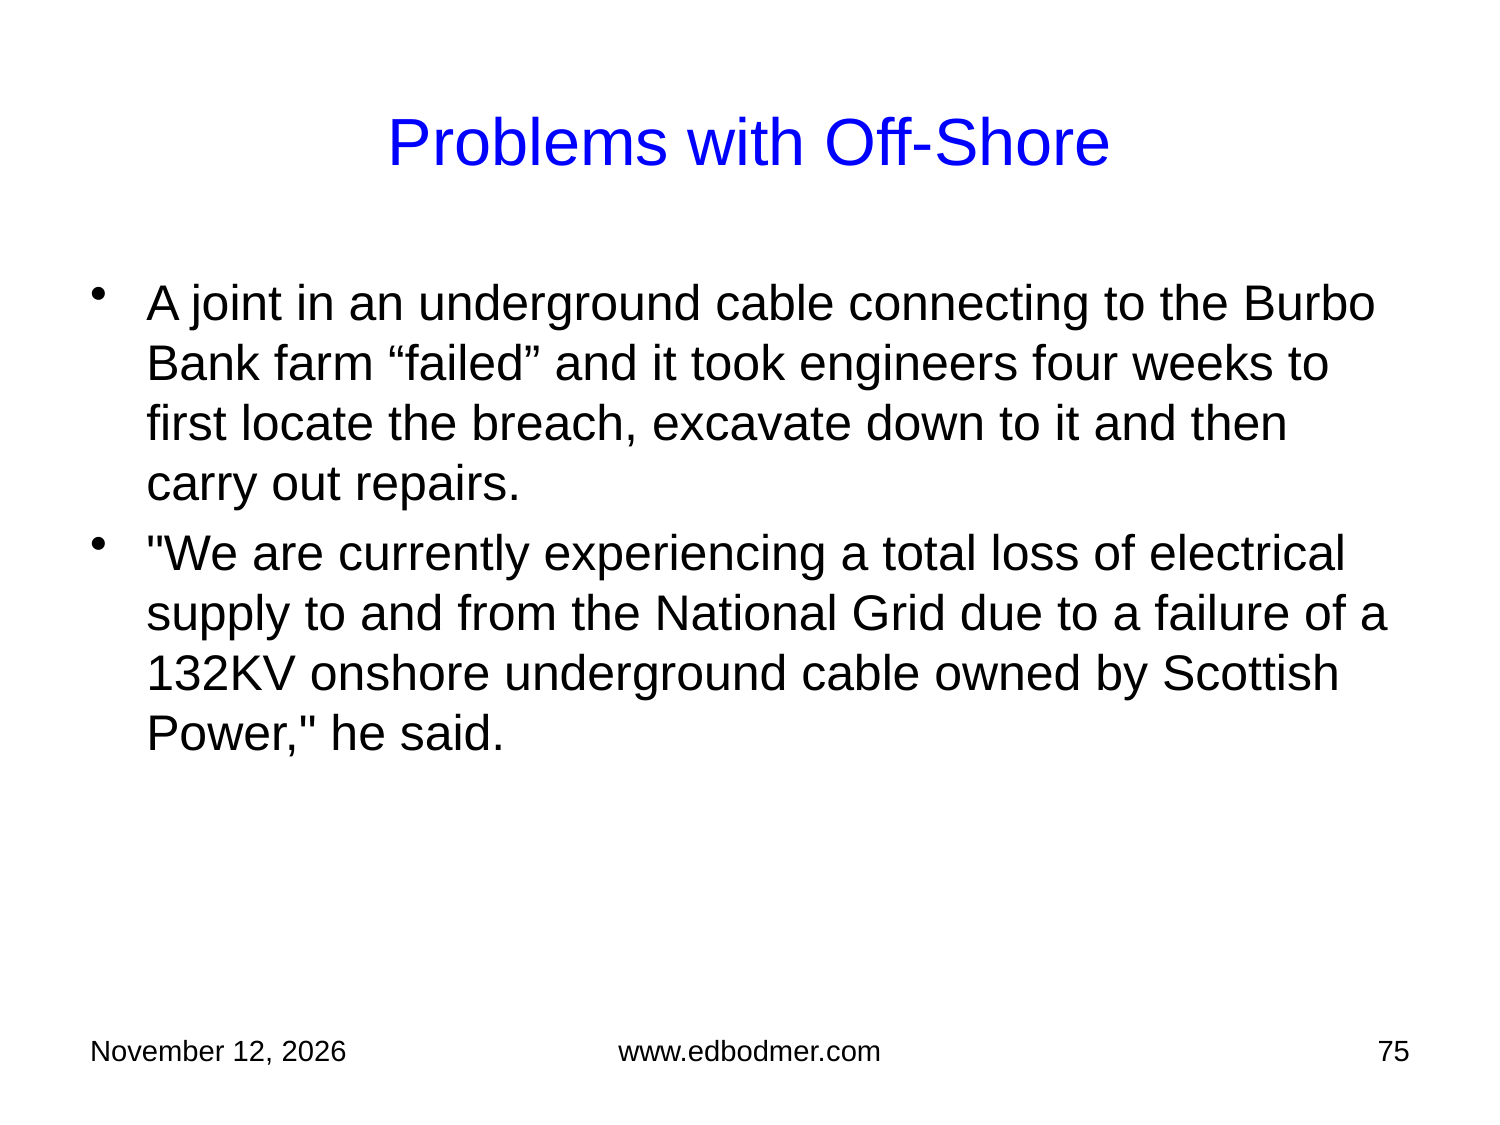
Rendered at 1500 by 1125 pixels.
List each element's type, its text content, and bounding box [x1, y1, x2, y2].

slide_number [74, 1024, 426, 1103]
list A joint in an underground cable connecting to the Burbo Bank farm “failed” and it took engineers four weeks to first locate the breach, excavate down to it and then carry out repairs. "We are currently experiencing a total loss of electrical supply to and from the National Grid due to a failure of a 132KV onshore underground cable owned by Scottish Power," he said. [74, 262, 1426, 1006]
title Problems with Off-Shore [74, 44, 1426, 233]
slide_number 75 [1074, 1024, 1426, 1103]
footer www.edbodmer.com [512, 1024, 988, 1103]
